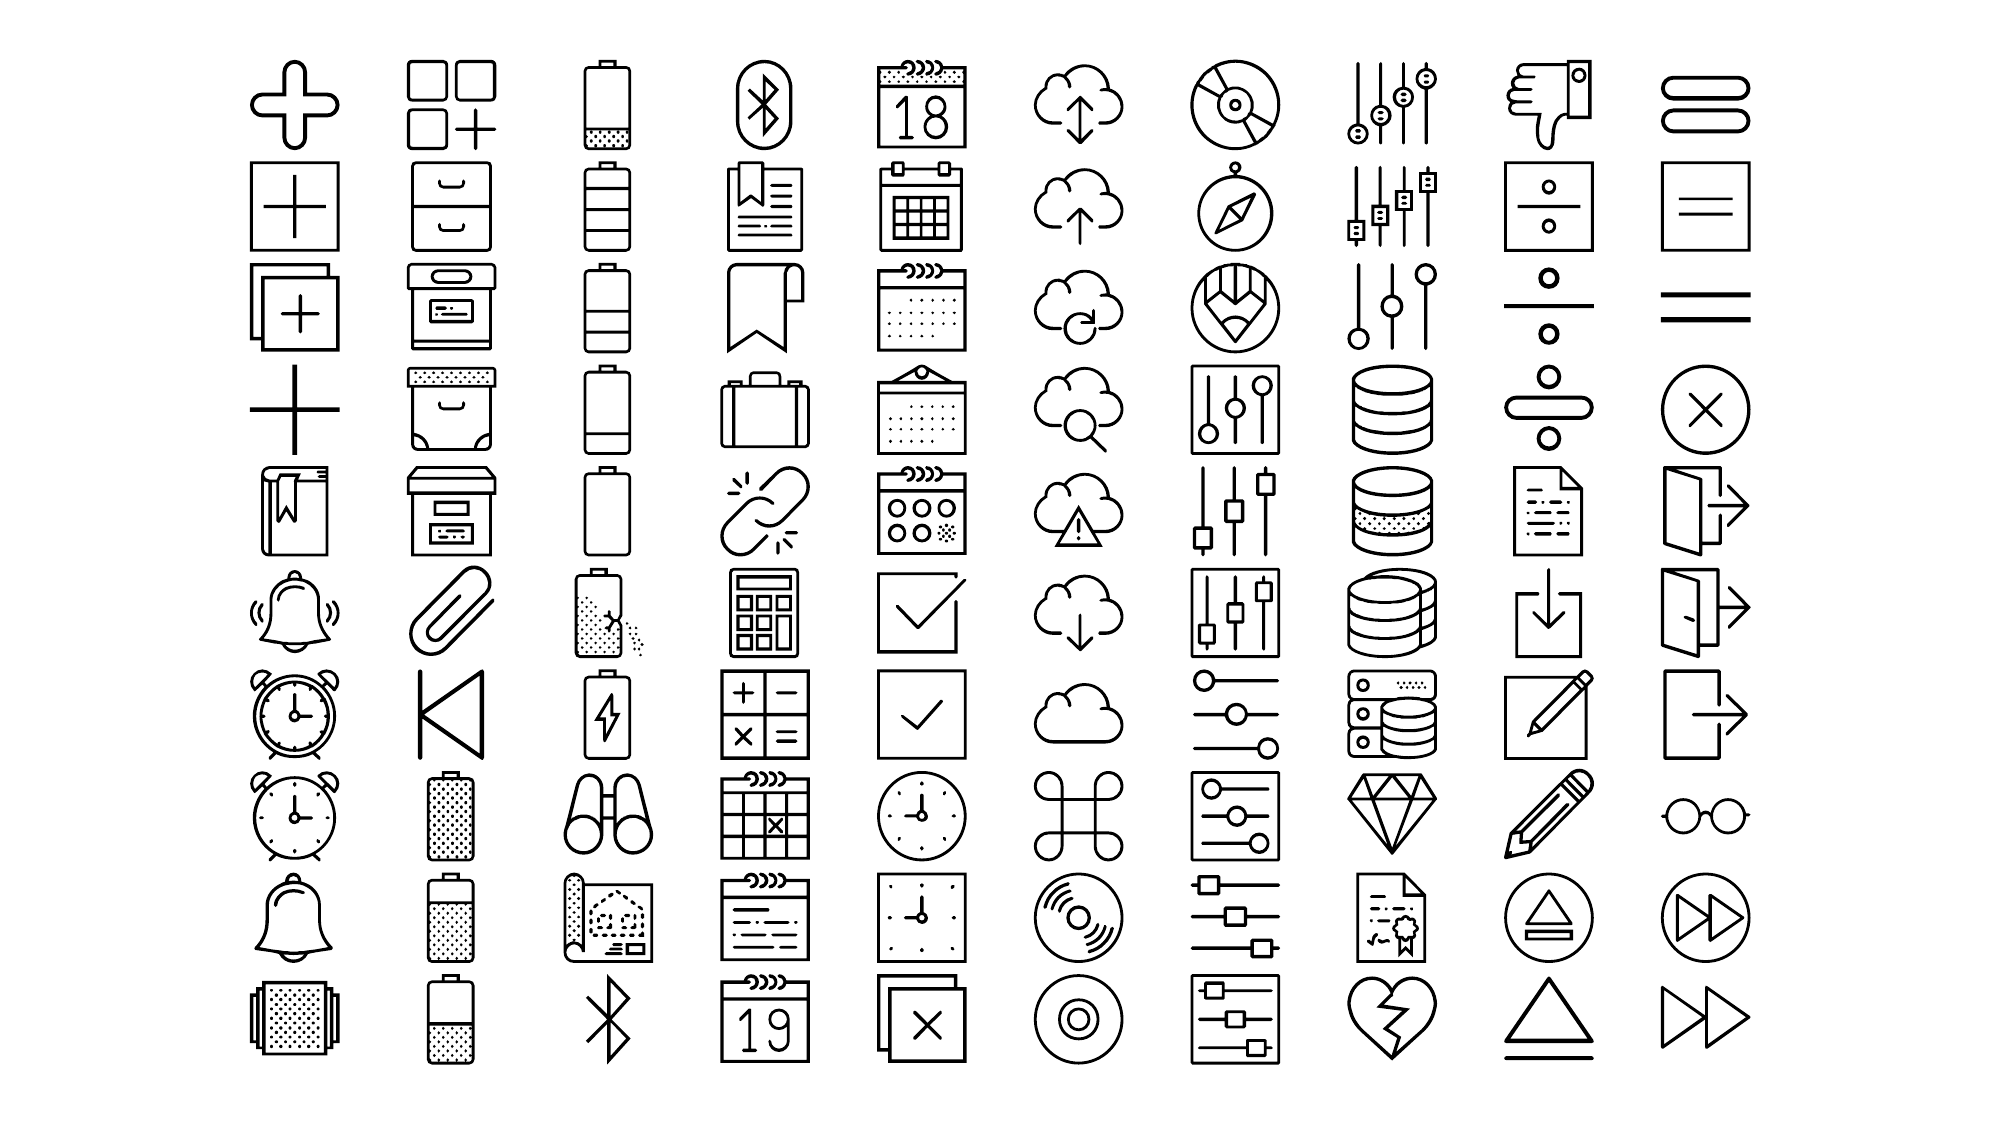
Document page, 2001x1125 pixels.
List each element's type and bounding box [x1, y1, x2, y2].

text_box [720, 669, 810, 760]
text_box [1351, 466, 1434, 557]
text_box [1513, 466, 1584, 557]
text_box [1370, 61, 1392, 145]
text_box [877, 974, 967, 1063]
text_box [409, 565, 495, 656]
text_box [1504, 395, 1594, 420]
text_box [732, 478, 743, 489]
text_box [563, 872, 654, 963]
text_box [937, 498, 956, 518]
text_box [1660, 108, 1751, 134]
text_box [1536, 426, 1562, 452]
text_box [1660, 161, 1751, 252]
text_box [720, 974, 810, 1063]
text_box [887, 523, 907, 543]
text_box [1033, 574, 1124, 635]
text_box [1504, 976, 1594, 1044]
text_box [426, 770, 475, 862]
text_box [1033, 771, 1124, 862]
text_box [912, 498, 932, 518]
text_box [1347, 165, 1366, 248]
text_box [406, 262, 497, 351]
text_box [1532, 567, 1566, 629]
text_box [1033, 872, 1124, 963]
text_box [896, 579, 967, 629]
text_box [1415, 61, 1437, 145]
text_box [726, 491, 741, 496]
text_box [887, 498, 907, 518]
text_box [877, 59, 967, 149]
text_box [1224, 466, 1245, 557]
text_box [258, 570, 332, 654]
text_box [720, 496, 775, 557]
text_box [892, 195, 950, 240]
text_box [411, 161, 492, 252]
text_box [1033, 472, 1124, 547]
text_box [1190, 567, 1281, 659]
text_box [1197, 161, 1274, 252]
text_box [1063, 308, 1097, 345]
text_box [1256, 466, 1276, 557]
text_box [1504, 669, 1594, 760]
text_box [585, 974, 631, 1065]
text_box [1419, 165, 1437, 248]
text_box [1356, 872, 1427, 963]
text_box [1351, 364, 1434, 455]
text_box [1660, 292, 1751, 298]
text_box [454, 59, 497, 102]
text_box [776, 541, 780, 555]
text_box [249, 364, 340, 455]
text_box [745, 471, 749, 485]
text_box [1190, 875, 1281, 896]
text_box [877, 364, 967, 455]
text_box [332, 600, 340, 626]
text_box [1190, 59, 1281, 151]
text_box [877, 572, 958, 654]
text_box [1506, 59, 1592, 151]
text_box [1033, 366, 1124, 453]
text_box [1033, 974, 1124, 1065]
text_box [406, 59, 449, 102]
text_box [915, 466, 926, 483]
text_box [1190, 262, 1281, 354]
text_box [1066, 207, 1094, 246]
text_box [1660, 985, 1751, 1049]
text_box [1536, 364, 1562, 390]
text_box [1691, 694, 1748, 736]
text_box [1192, 669, 1280, 693]
text_box [249, 600, 258, 626]
text_box [1347, 567, 1437, 659]
text_box [1660, 317, 1751, 323]
text_box [250, 771, 340, 862]
text_box [1660, 872, 1751, 963]
text_box [1660, 364, 1751, 455]
text_box [1504, 872, 1594, 963]
text_box [1504, 161, 1594, 252]
text_box [1504, 304, 1594, 309]
text_box [254, 872, 333, 963]
text_box [1504, 1056, 1594, 1061]
text_box [583, 161, 632, 252]
text_box [1347, 773, 1437, 855]
text_box [901, 699, 944, 730]
text_box [1380, 263, 1404, 351]
text_box [249, 980, 340, 1056]
text_box [1033, 64, 1124, 125]
text_box [1707, 484, 1750, 528]
text_box [1504, 768, 1595, 860]
text_box [261, 466, 329, 557]
text_box [877, 669, 967, 760]
text_box [1394, 165, 1413, 248]
text_box [1347, 669, 1437, 760]
text_box [912, 523, 932, 543]
text_box [1190, 938, 1281, 959]
text_box [1538, 267, 1560, 289]
text_box [1066, 613, 1094, 652]
text_box [1538, 323, 1560, 345]
text_box [1033, 168, 1124, 229]
text_box [1663, 466, 1722, 557]
text_box [877, 263, 967, 352]
text_box [583, 59, 632, 151]
text_box [735, 59, 793, 151]
text_box [877, 872, 967, 963]
text_box [925, 466, 935, 483]
text_box [1190, 974, 1281, 1065]
text_box [1192, 702, 1280, 726]
text_box [417, 669, 485, 760]
text_box [574, 567, 623, 659]
text_box [877, 466, 967, 555]
text_box [720, 771, 810, 860]
text_box [1033, 269, 1124, 331]
text_box [754, 466, 810, 528]
text_box [426, 974, 475, 1065]
text_box [877, 771, 967, 862]
text_box [782, 538, 793, 549]
text_box [784, 531, 799, 535]
text_box [913, 1010, 942, 1040]
text_box [727, 161, 804, 252]
text_box [583, 364, 632, 455]
text_box [1192, 737, 1280, 760]
text_box [1190, 364, 1281, 455]
text_box [1660, 798, 1751, 835]
text_box [1347, 976, 1438, 1061]
text_box [1660, 567, 1751, 659]
text_box [406, 108, 449, 151]
text_box [879, 161, 963, 252]
text_box [326, 603, 333, 623]
text_box [1058, 998, 1100, 1041]
text_box [250, 669, 340, 760]
text_box [249, 161, 340, 252]
text_box [1192, 466, 1214, 557]
text_box [1066, 95, 1094, 144]
text_box [1663, 669, 1721, 760]
text_box [406, 366, 497, 451]
text_box [1347, 263, 1370, 351]
text_box [1660, 75, 1751, 101]
text_box [426, 872, 475, 963]
text_box [1515, 592, 1583, 659]
text_box [1371, 165, 1390, 248]
text_box [249, 263, 340, 352]
text_box [583, 262, 632, 354]
text_box [1066, 1007, 1091, 1032]
text_box [1190, 906, 1281, 927]
text_box [1347, 61, 1369, 145]
text_box [727, 262, 805, 354]
text_box [583, 466, 632, 557]
text_box [249, 59, 340, 151]
text_box [1190, 771, 1281, 862]
text_box [454, 108, 497, 151]
text_box [1033, 683, 1124, 744]
text_box [583, 669, 632, 760]
text_box [563, 773, 654, 855]
text_box [257, 603, 264, 623]
text_box [720, 371, 810, 449]
text_box [729, 567, 800, 659]
text_box [1392, 61, 1415, 145]
text_box [720, 872, 810, 962]
text_box [1414, 263, 1437, 351]
text_box [406, 466, 497, 557]
